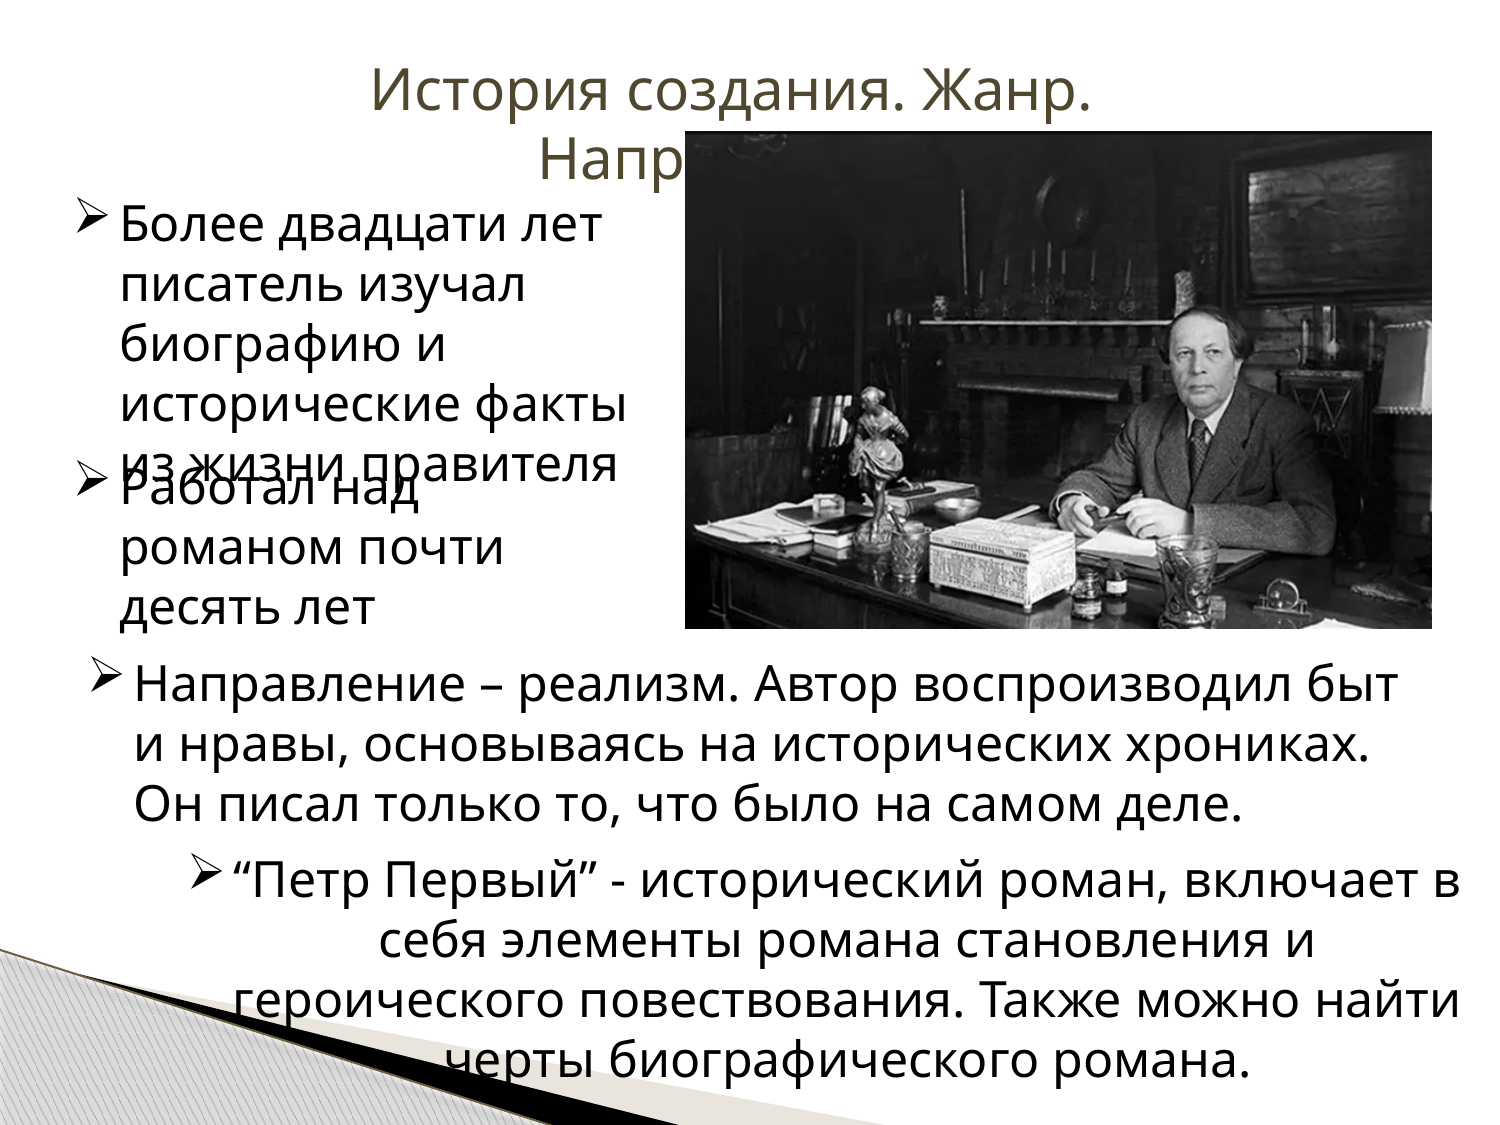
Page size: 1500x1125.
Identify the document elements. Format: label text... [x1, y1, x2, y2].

picture [685, 130, 1432, 630]
text_box Работал над романом почти десять лет [57, 446, 672, 642]
text_box История создания. Жанр. Направление [170, 44, 1293, 199]
text_box “Петр Первый” - исторический роман, включает в себя элементы романа становления и героического повествования. Также можно найти черты биографического романа. [170, 840, 1478, 1096]
text_box Направление – реализм. Автор воспроизводил быт и нравы, основываясь на исторических хрониках. Он писал только то, что было на самом деле. [72, 643, 1451, 839]
text_box Более двадцати лет писатель изучал биографию и исторические факты из жизни правителя [57, 184, 672, 446]
